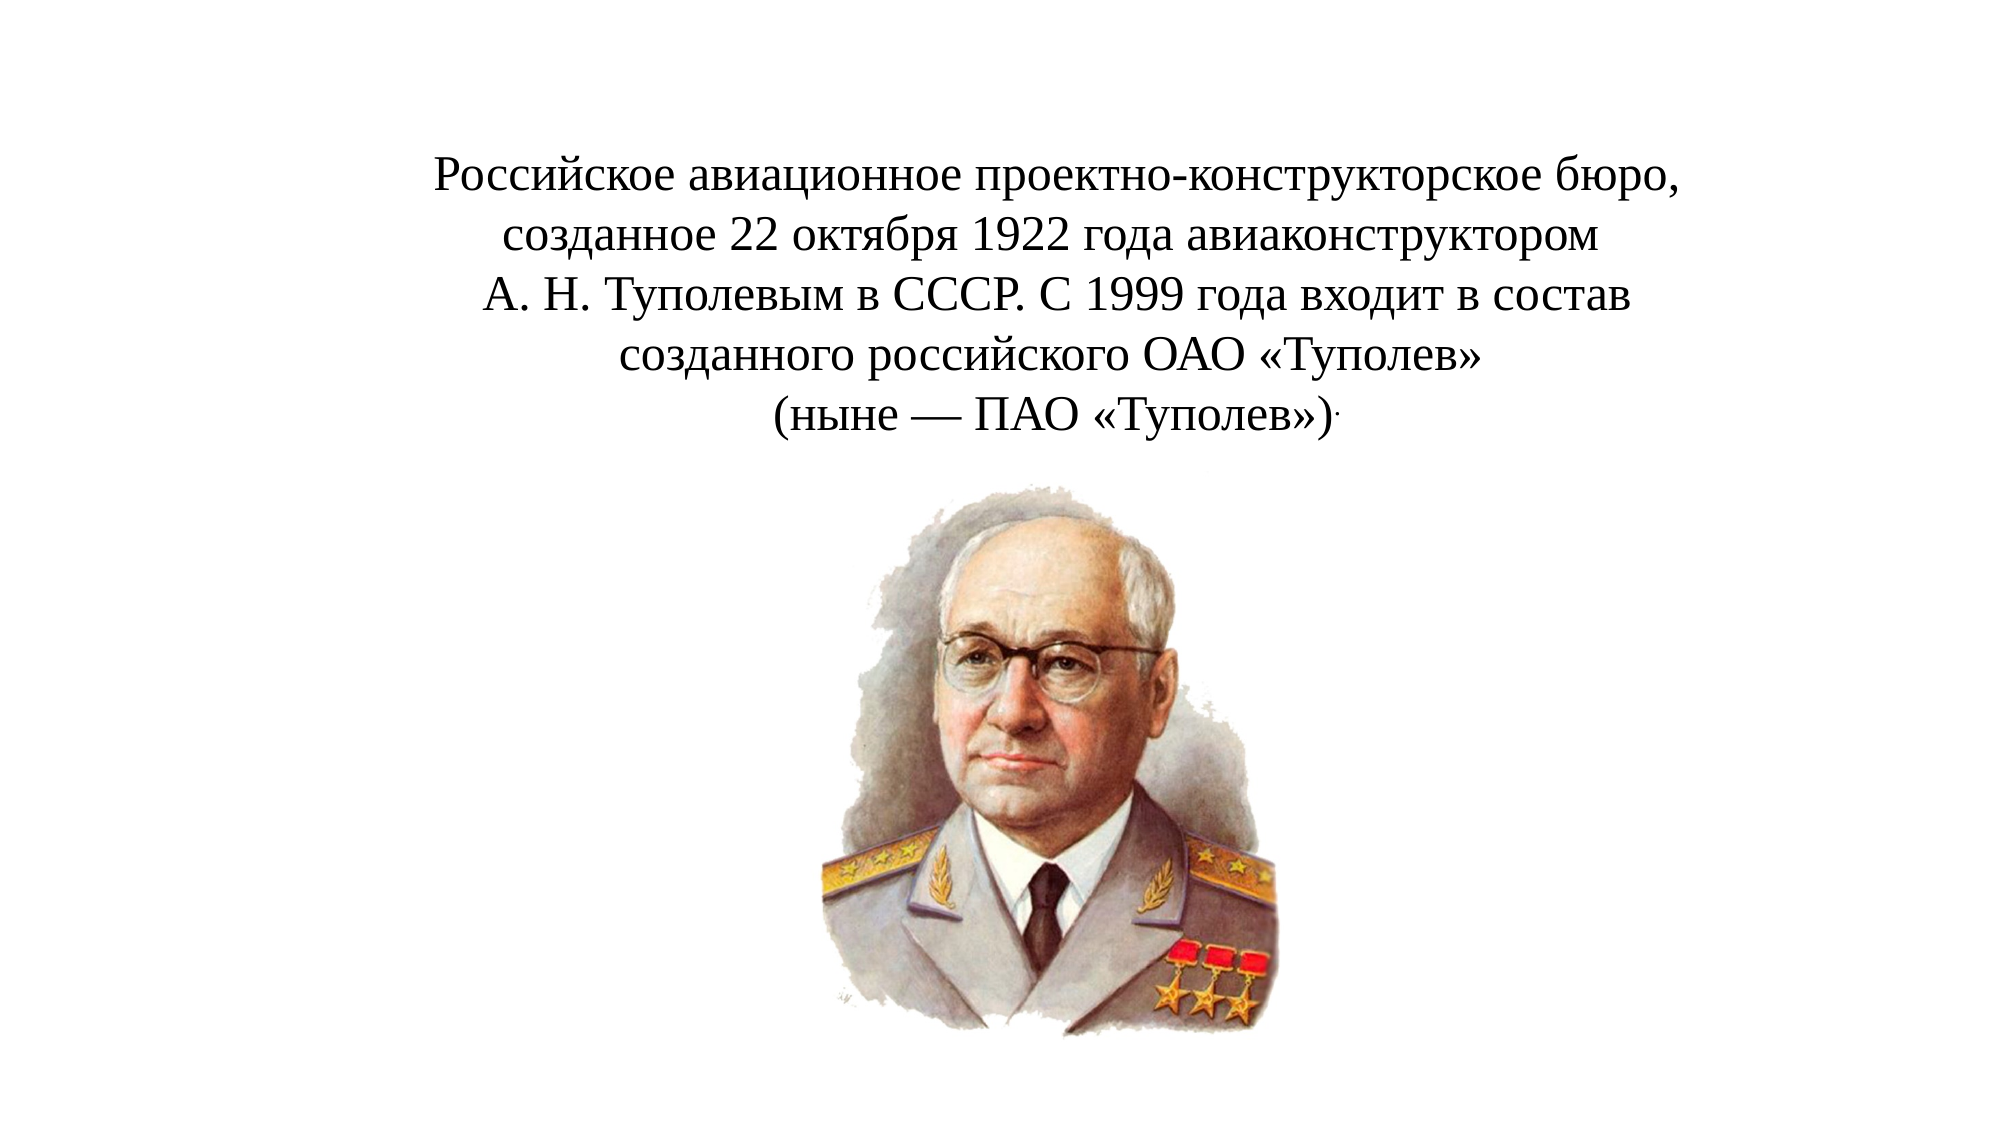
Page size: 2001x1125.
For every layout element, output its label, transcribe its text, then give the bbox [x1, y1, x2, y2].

text_box Российское авиационное проектно-конструкторское бюро, созданное 22 октября 1922 года авиаконструктором А. Н. Туполевым в СССР. С 1999 года входит в состав созданного российского ОАО «Туполев» (ныне — ПАО «Туполев»). [397, 132, 1717, 448]
picture [646, 471, 1435, 1063]
